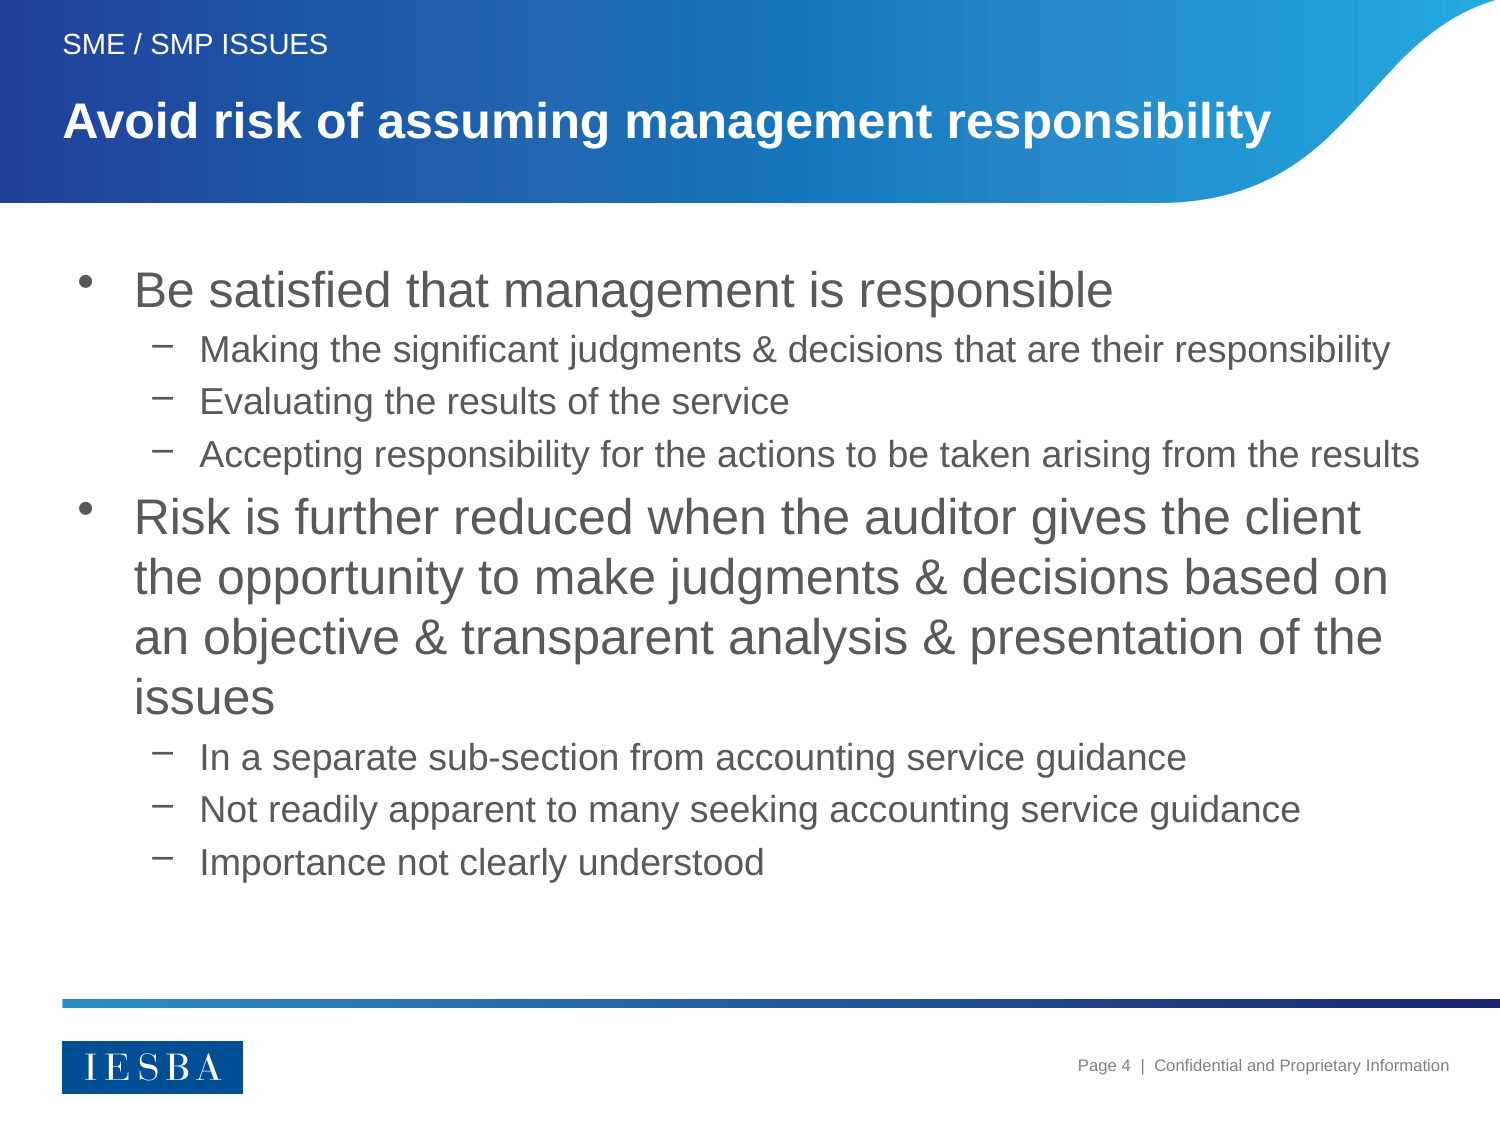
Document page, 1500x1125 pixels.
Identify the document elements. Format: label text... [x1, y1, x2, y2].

picture [0, 0, 1497, 203]
list Be satisfied that management is responsible Making the significant judgments & decisions that are their responsibility Evaluating the results of the service Accepting responsibility for the actions to be taken arising from the results Risk is further reduced when the auditor gives the client the opportunity to make judgments & decisions based on an objective & transparent analysis & presentation of the issues In a separate sub-section from accounting service guidance Not readily apparent to many seeking accounting service guidance Importance not clearly understood [62, 249, 1450, 925]
title Avoid risk of assuming management responsibility [62, 75, 1300, 163]
picture [62, 1041, 243, 1094]
subtitle SME / SMP ISSUES [62, 24, 500, 63]
